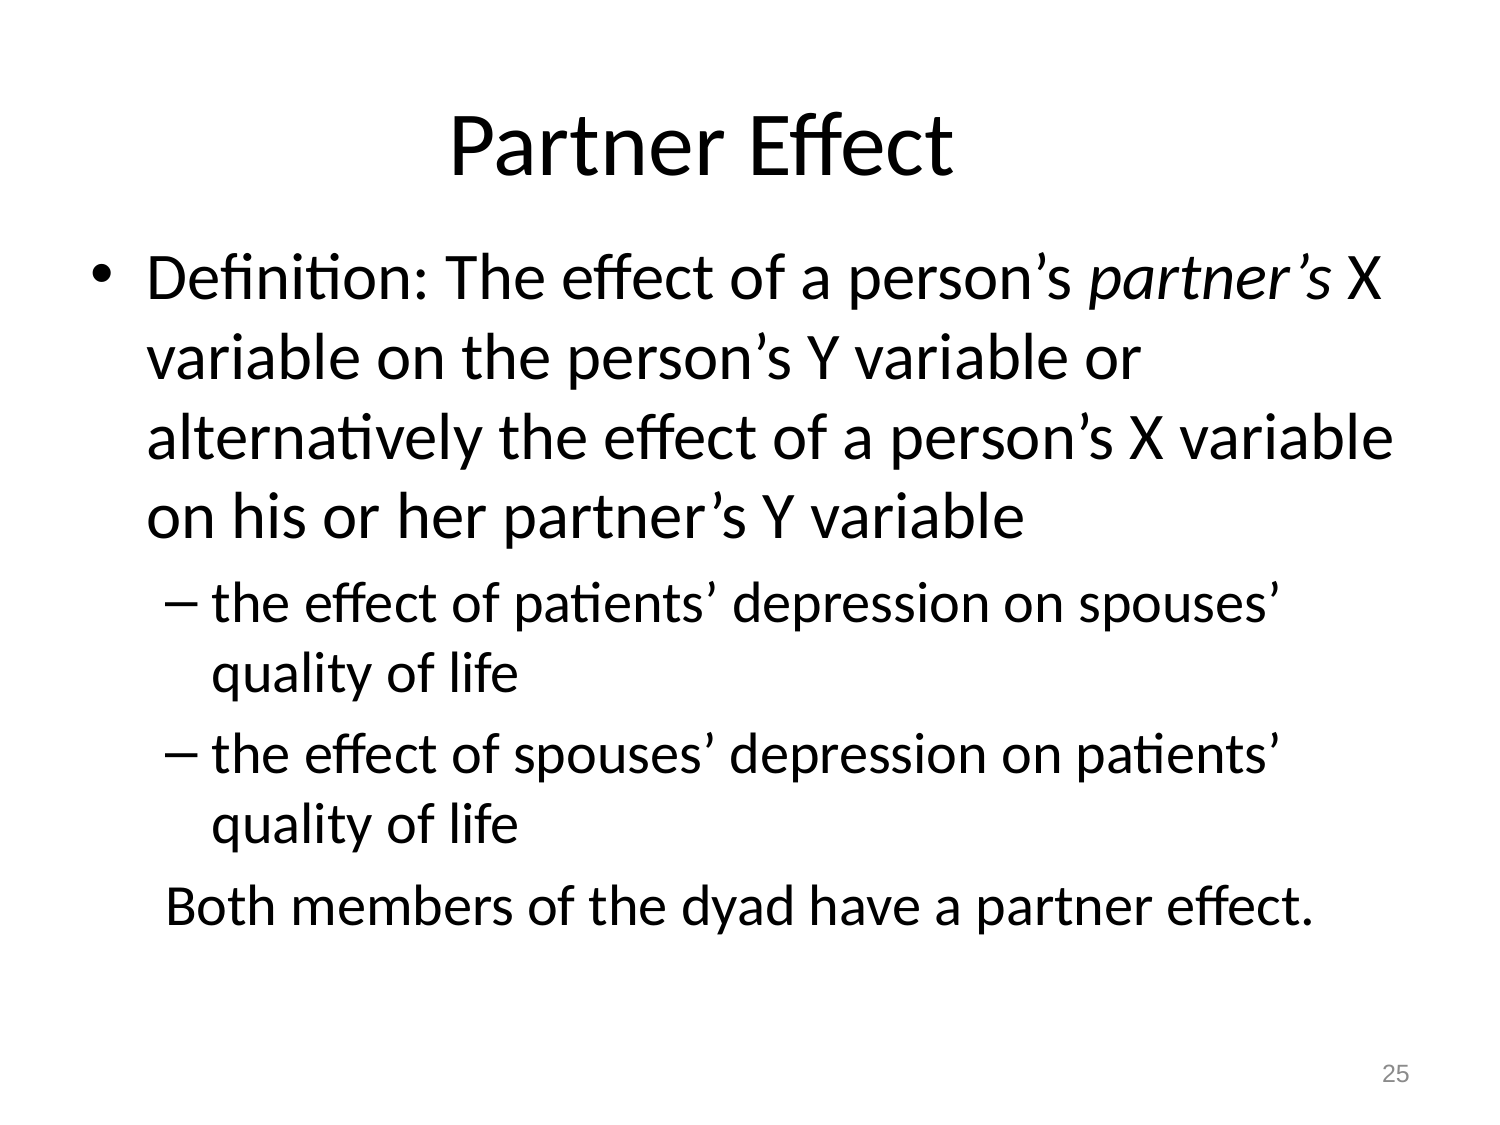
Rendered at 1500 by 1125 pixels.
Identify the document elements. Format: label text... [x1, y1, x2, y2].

list Definition: The effect of a person’s partner’s X variable on the person’s Y variable or alternatively the effect of a person’s X variable on his or her partner’s Y variable the effect of patients’ depression on spouses’ quality of life the effect of spouses’ depression on patients’ quality of life Both members of the dyad have a partner effect. [75, 224, 1425, 968]
title Partner Effect [387, 45, 1018, 224]
slide_number 25 [1074, 1042, 1425, 1103]
